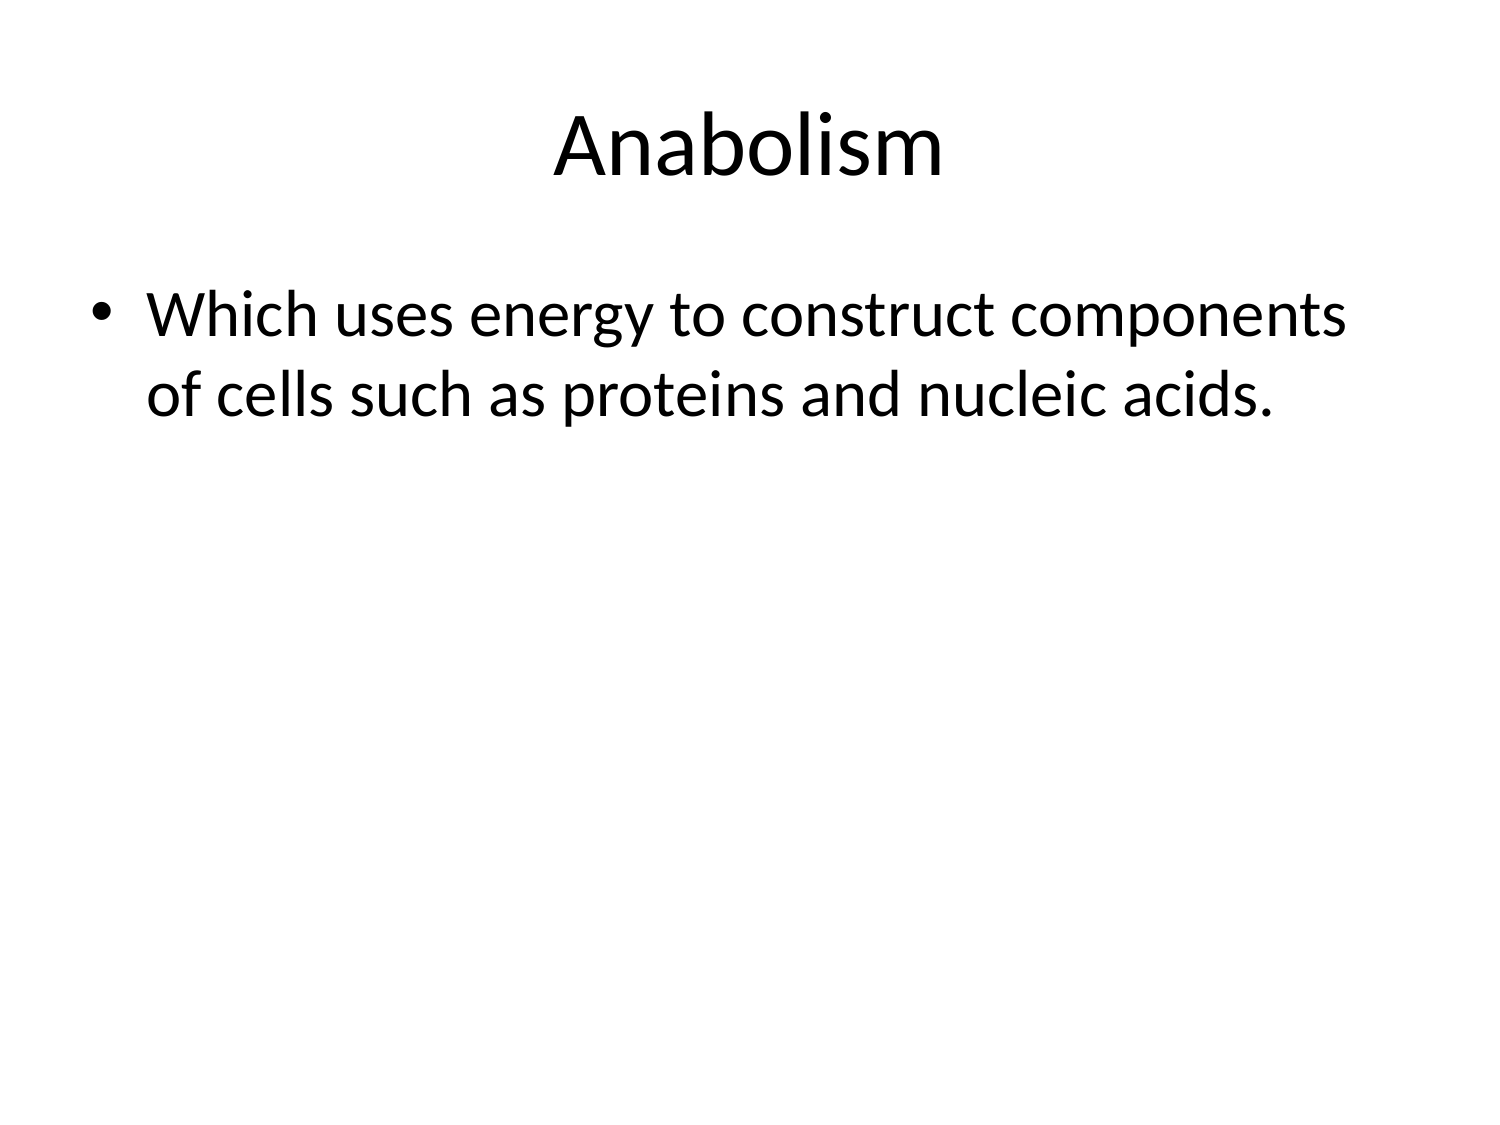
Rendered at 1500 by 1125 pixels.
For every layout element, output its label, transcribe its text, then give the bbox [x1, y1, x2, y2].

list Which uses energy to construct components of cells such as proteins and nucleic acids. [75, 262, 1425, 1005]
title Anabolism [75, 45, 1425, 233]
